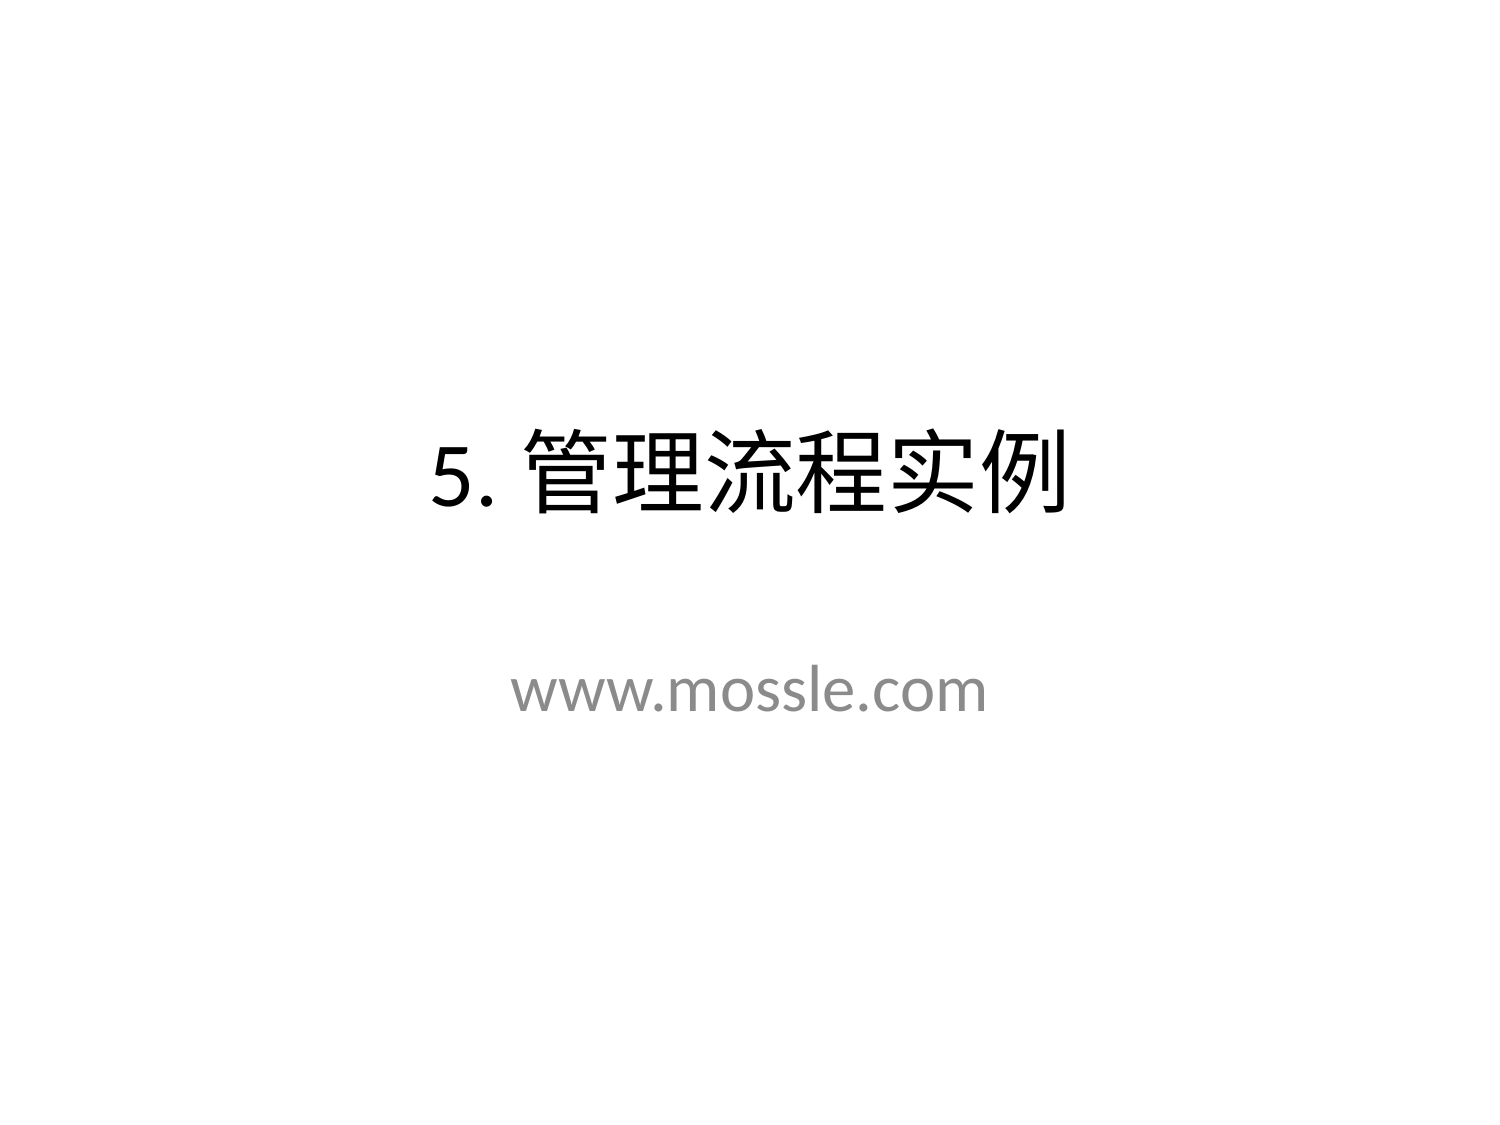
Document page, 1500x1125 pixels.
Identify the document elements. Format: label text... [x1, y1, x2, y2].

subtitle www.mossle.com [225, 637, 1275, 925]
title 5.管理流程实例 [112, 349, 1388, 591]
